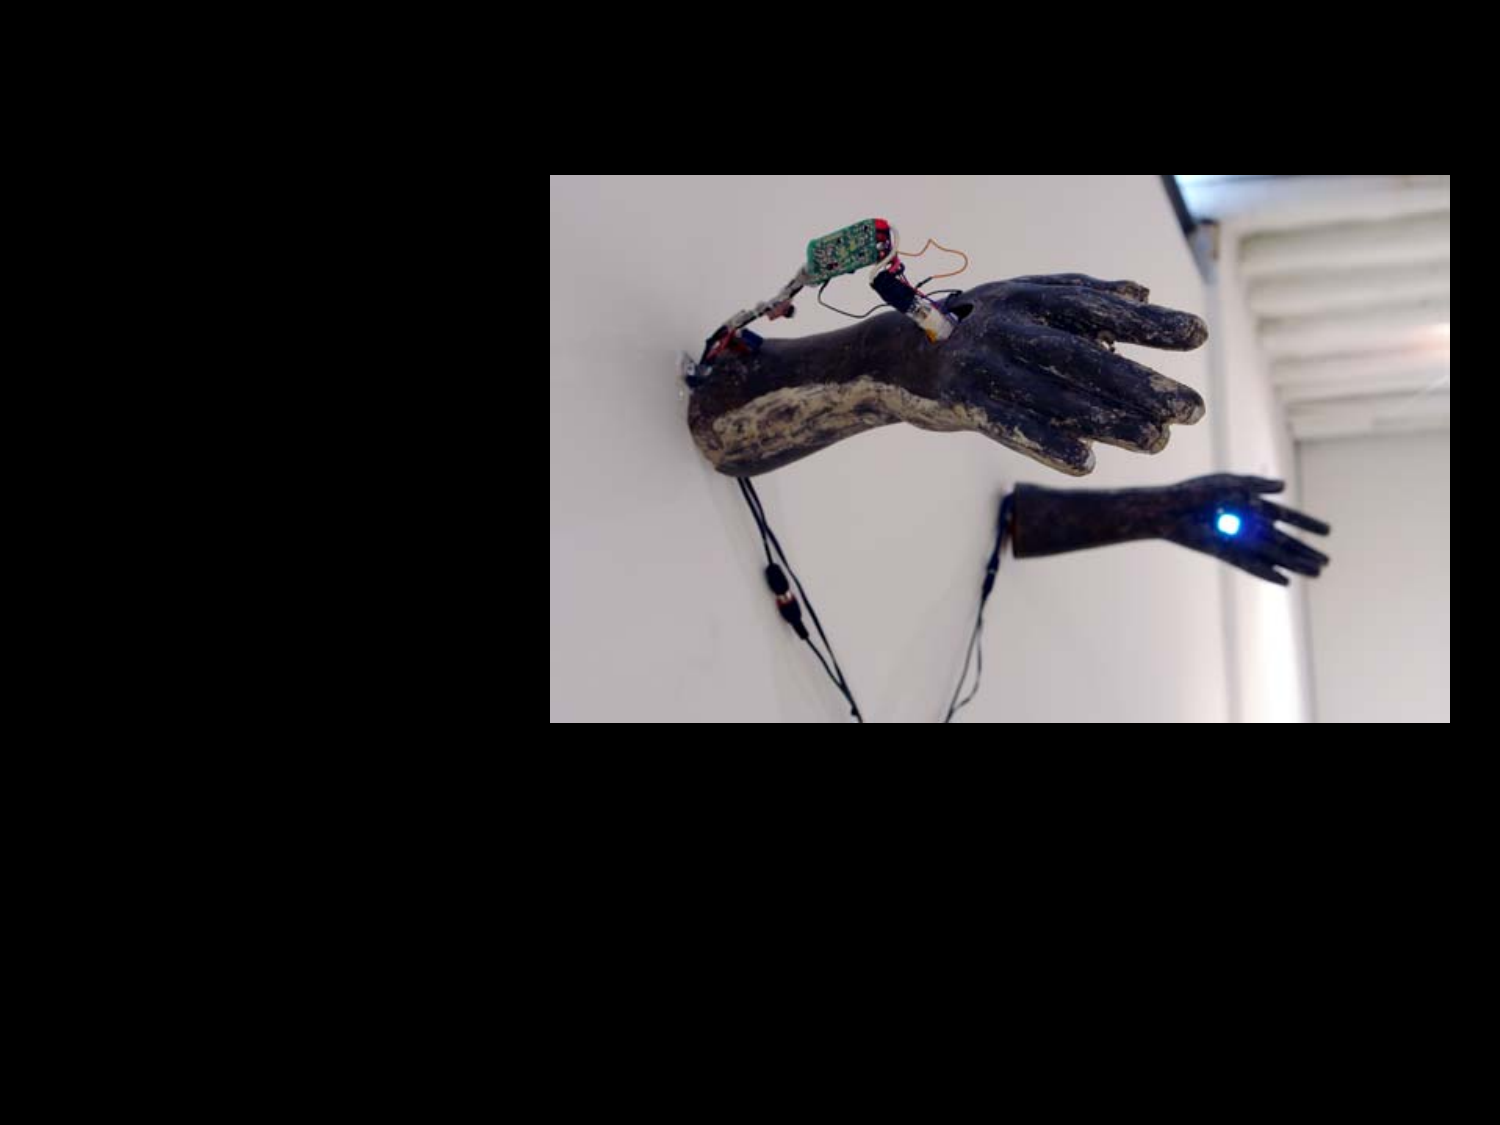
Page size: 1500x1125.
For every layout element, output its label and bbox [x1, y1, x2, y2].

picture [550, 175, 1450, 723]
